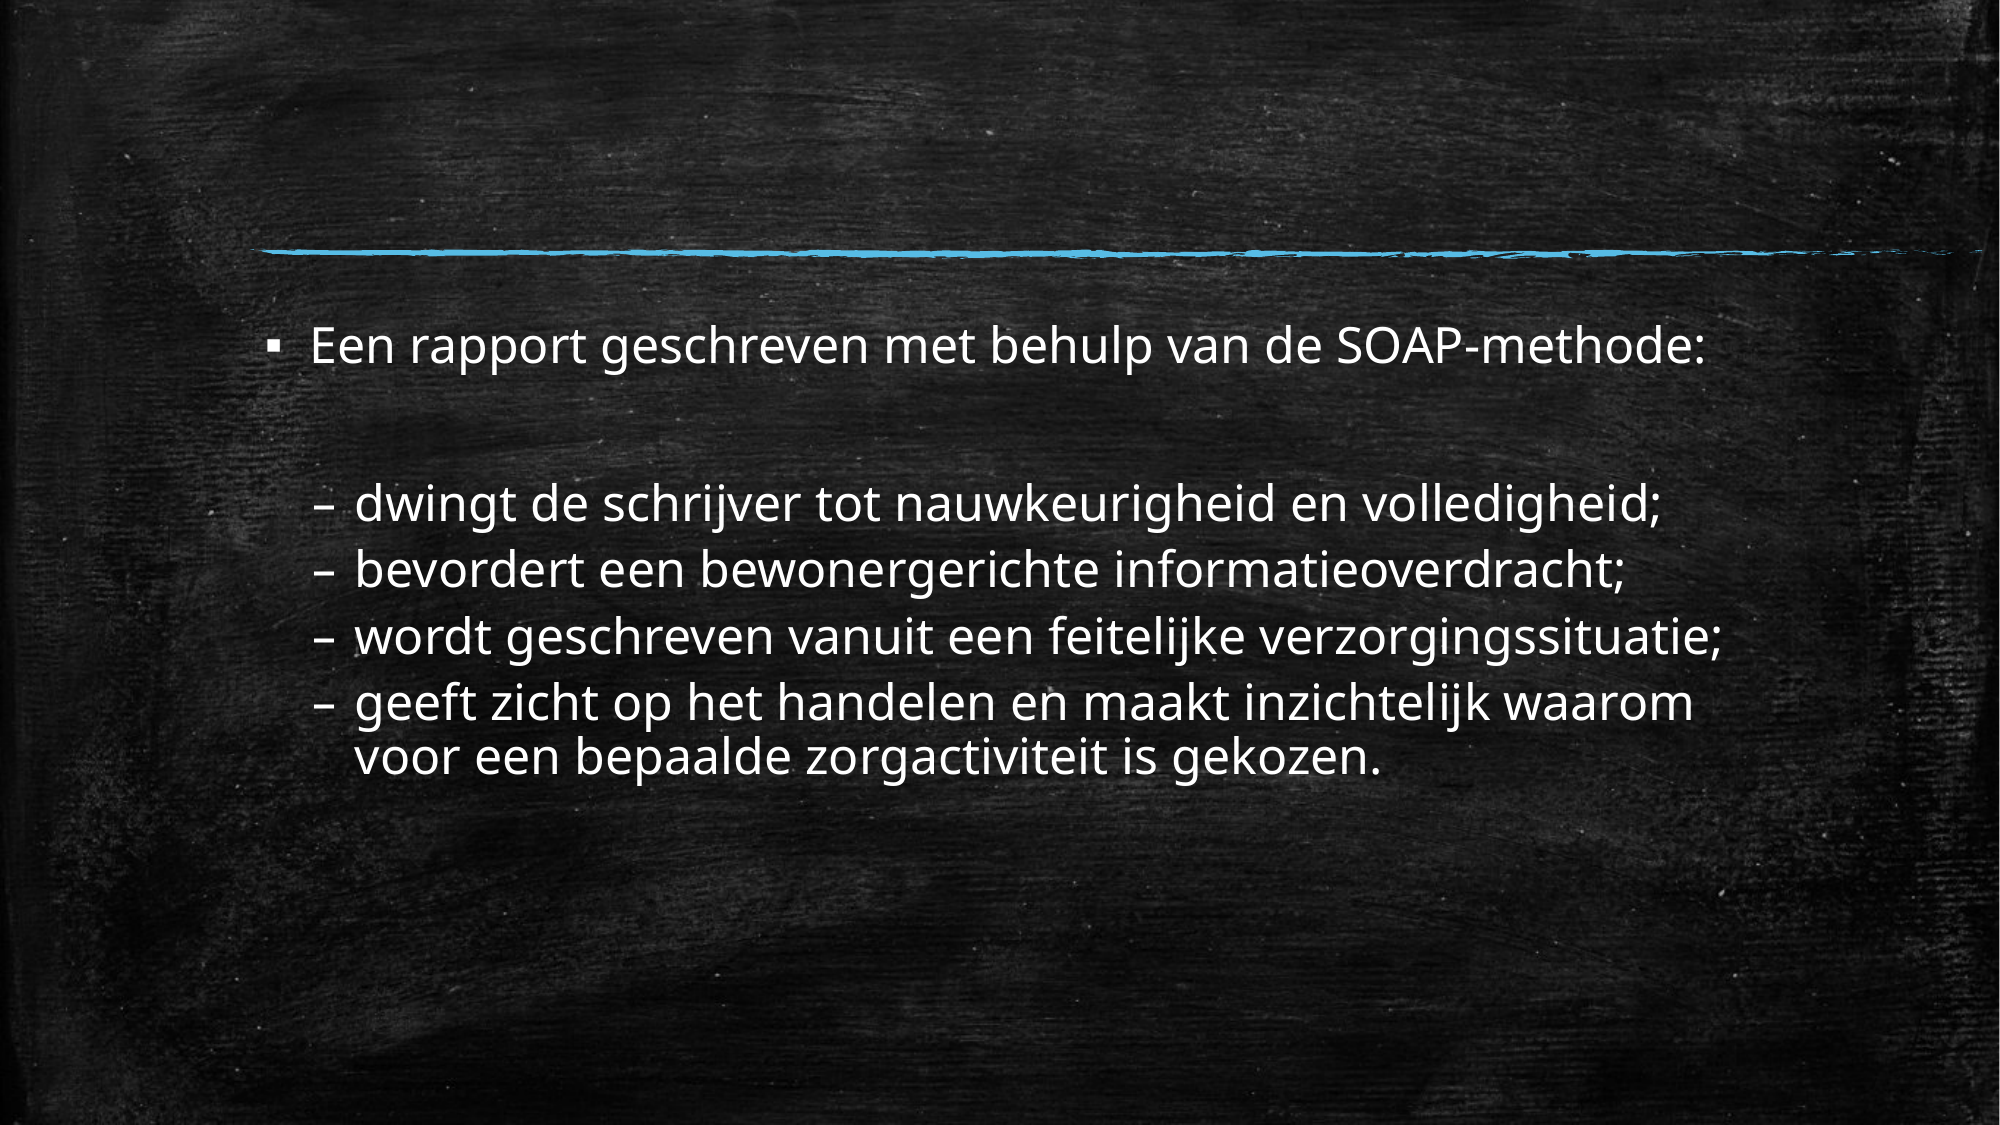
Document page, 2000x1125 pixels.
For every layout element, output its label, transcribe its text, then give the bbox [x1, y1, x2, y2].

list Een rapport geschreven met behulp van de SOAP-methode: dwingt de schrijver tot nauwkeurigheid en volledigheid; bevordert een bewonergerichte informatieoverdracht; wordt geschreven vanuit een feitelijke verzorgingssituatie; geeft zicht op het handelen en maakt inzichtelijk waarom voor een bepaalde zorgactiviteit is gekozen. [249, 312, 1750, 1013]
